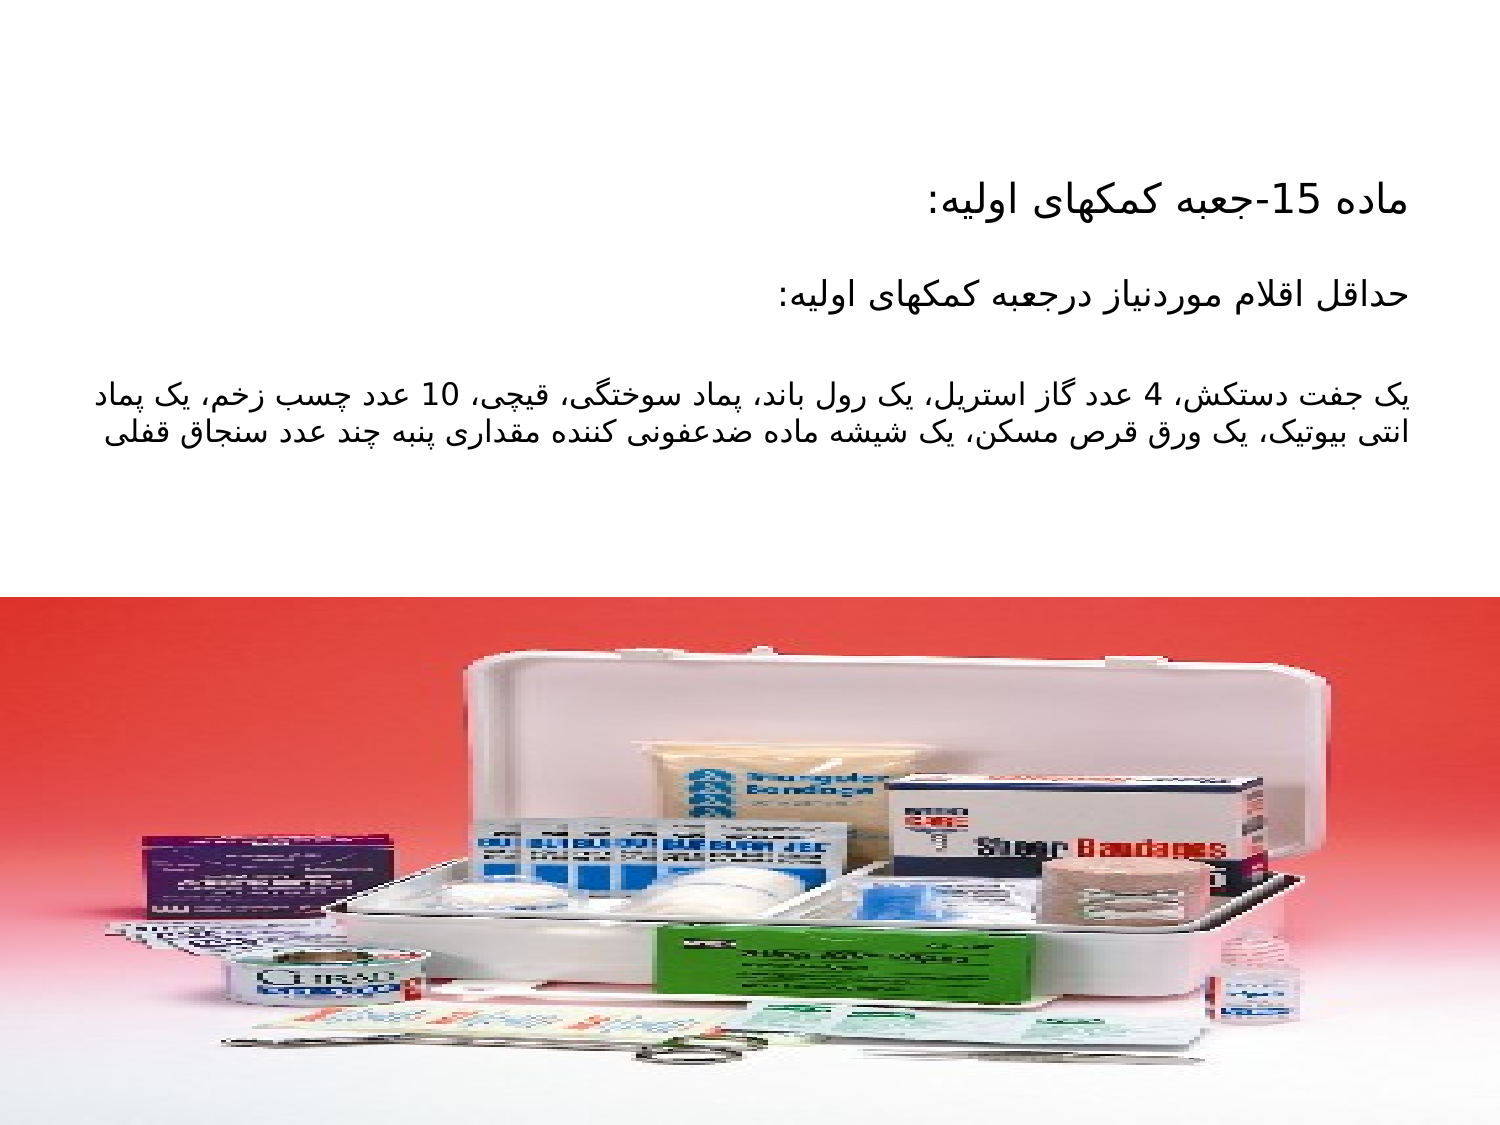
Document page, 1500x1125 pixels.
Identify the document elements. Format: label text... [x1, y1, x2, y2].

picture [0, 597, 1500, 1125]
title ماده 15-جعبه کمکهای اولیه: حداقل اقلام موردنیاز درجعبه کمکهای اولیه: یک جفت دستکش، 4 عدد گاز استریل، یک رول باند، پماد سوختگی، قیچی، 10 عدد چسب زخم، یک پماد انتی بیوتیک، یک ورق قرص مسکن، یک شیشه ماده ضدعفونی کننده مقداری پنبه چند عدد سنجاق قفلی [75, 152, 1425, 469]
